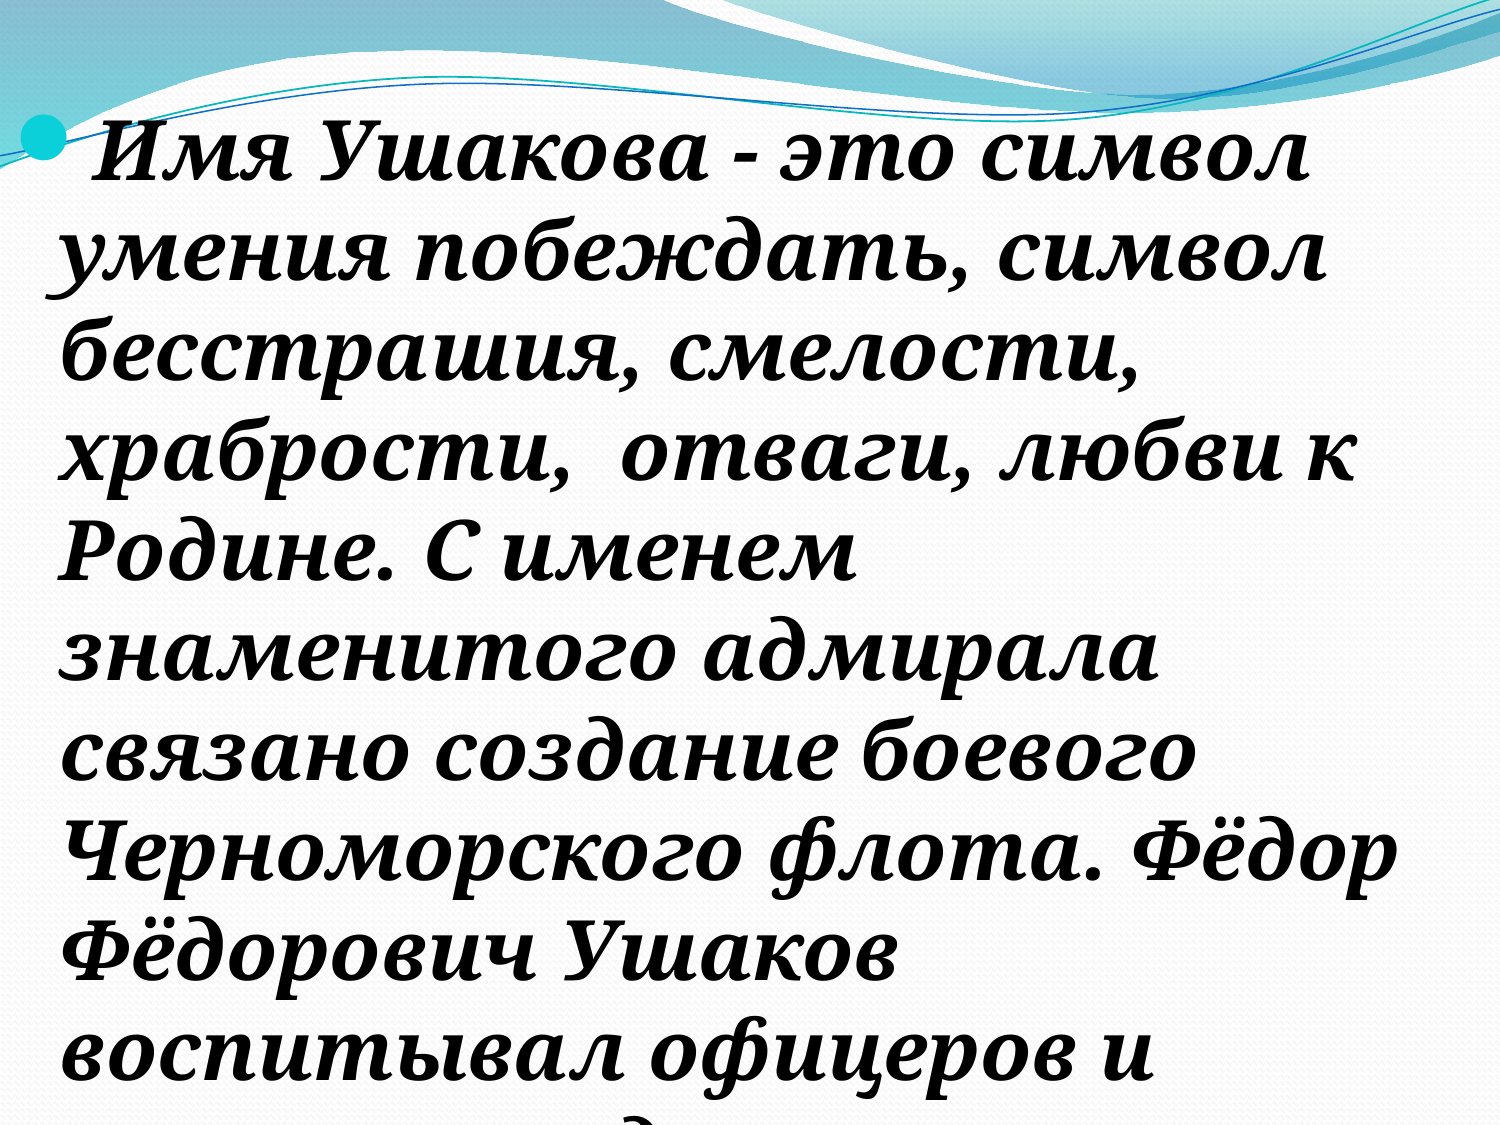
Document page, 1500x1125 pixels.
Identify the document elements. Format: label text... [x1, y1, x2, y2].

list Имя Ушакова - это символ умения побеждать, символ бесстрашия, смелости, храбрости, отваги, любви к Родине. С именем знаменитого адмирала связано создание боевого Черноморского флота. Фёдор Фёдорович Ушаков воспитывал офицеров и матросов в духе патриотизма. [0, 90, 1471, 1038]
